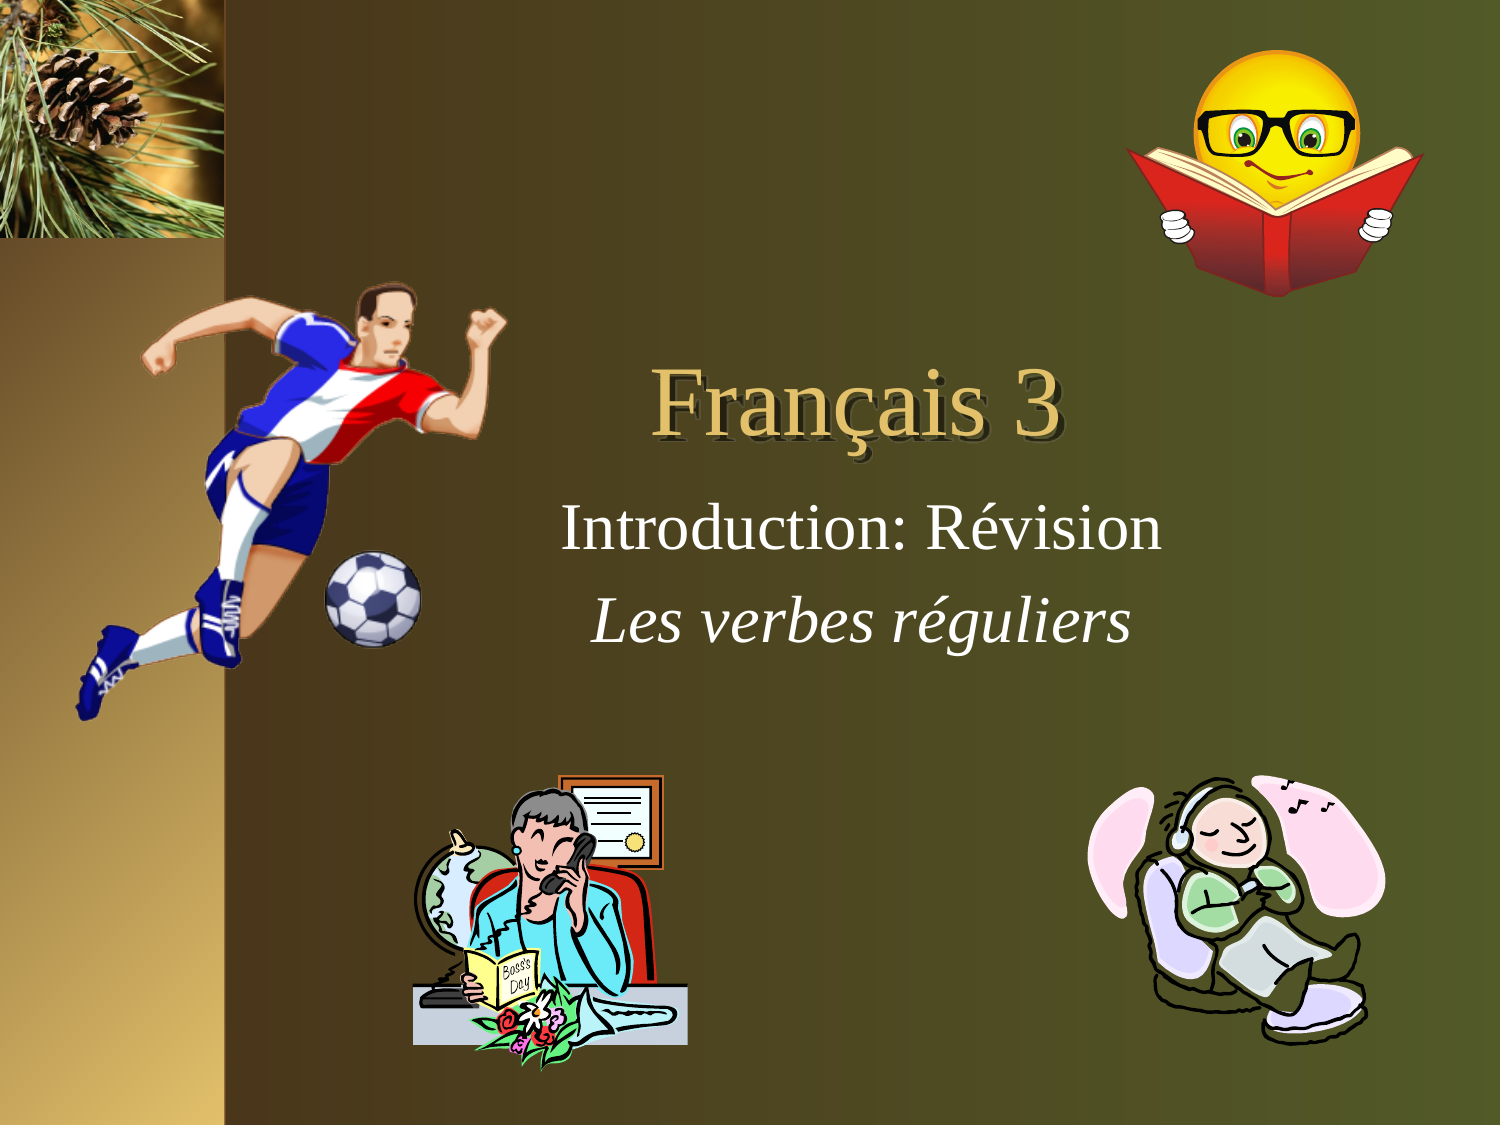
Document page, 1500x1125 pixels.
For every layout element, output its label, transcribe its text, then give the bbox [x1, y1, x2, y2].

picture [412, 774, 688, 1073]
subtitle Introduction: Révision Les verbes réguliers [337, 474, 1388, 863]
title Français 3 [526, 274, 1451, 517]
picture [0, 0, 224, 238]
picture [1087, 774, 1386, 1048]
picture [1124, 49, 1426, 298]
picture [74, 274, 526, 726]
